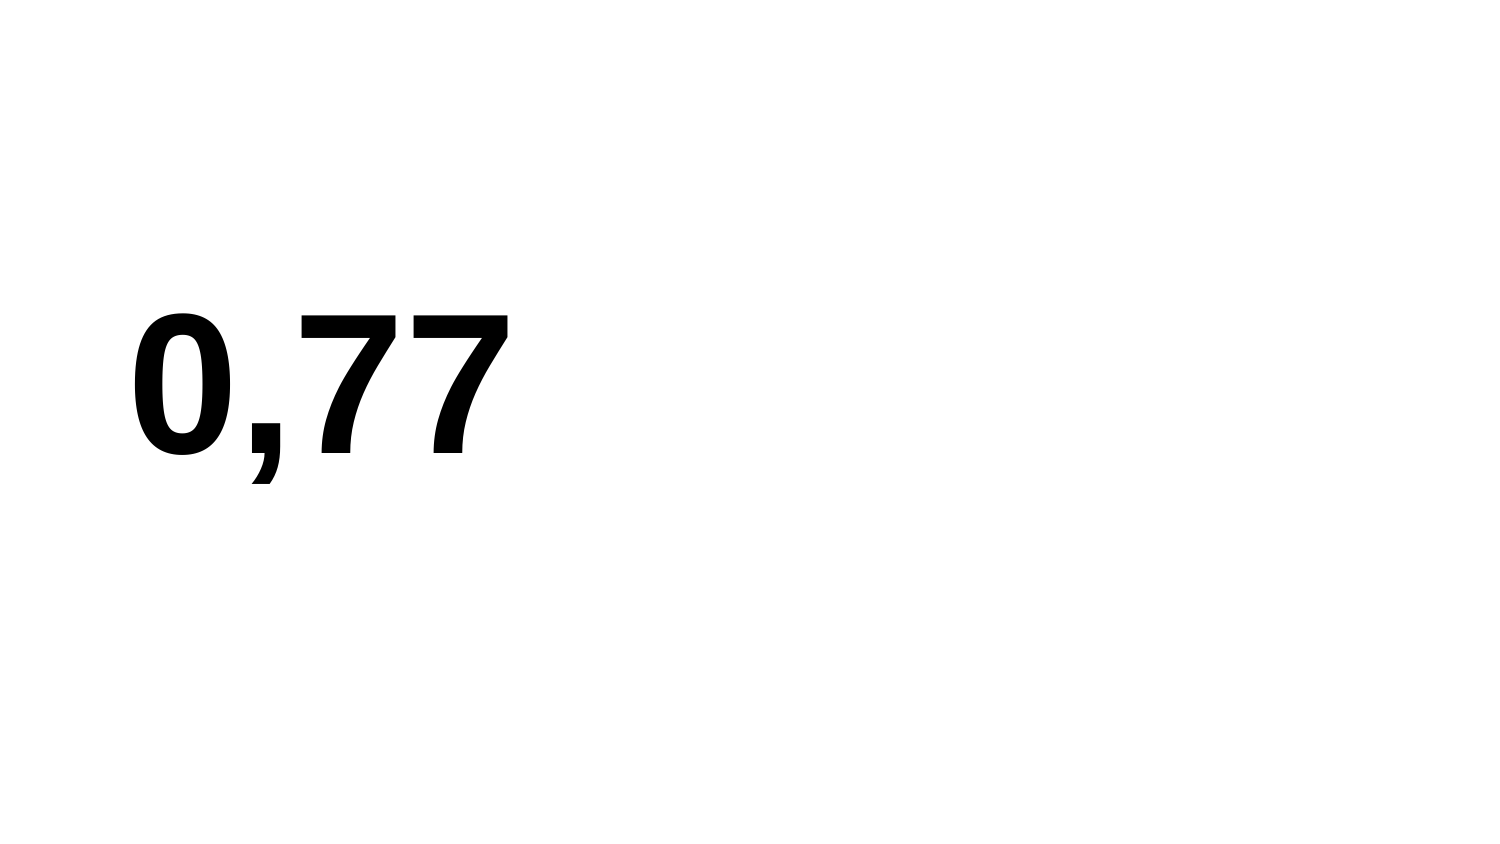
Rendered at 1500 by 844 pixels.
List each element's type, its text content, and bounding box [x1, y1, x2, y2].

text_box 0,77 [112, 235, 1388, 509]
